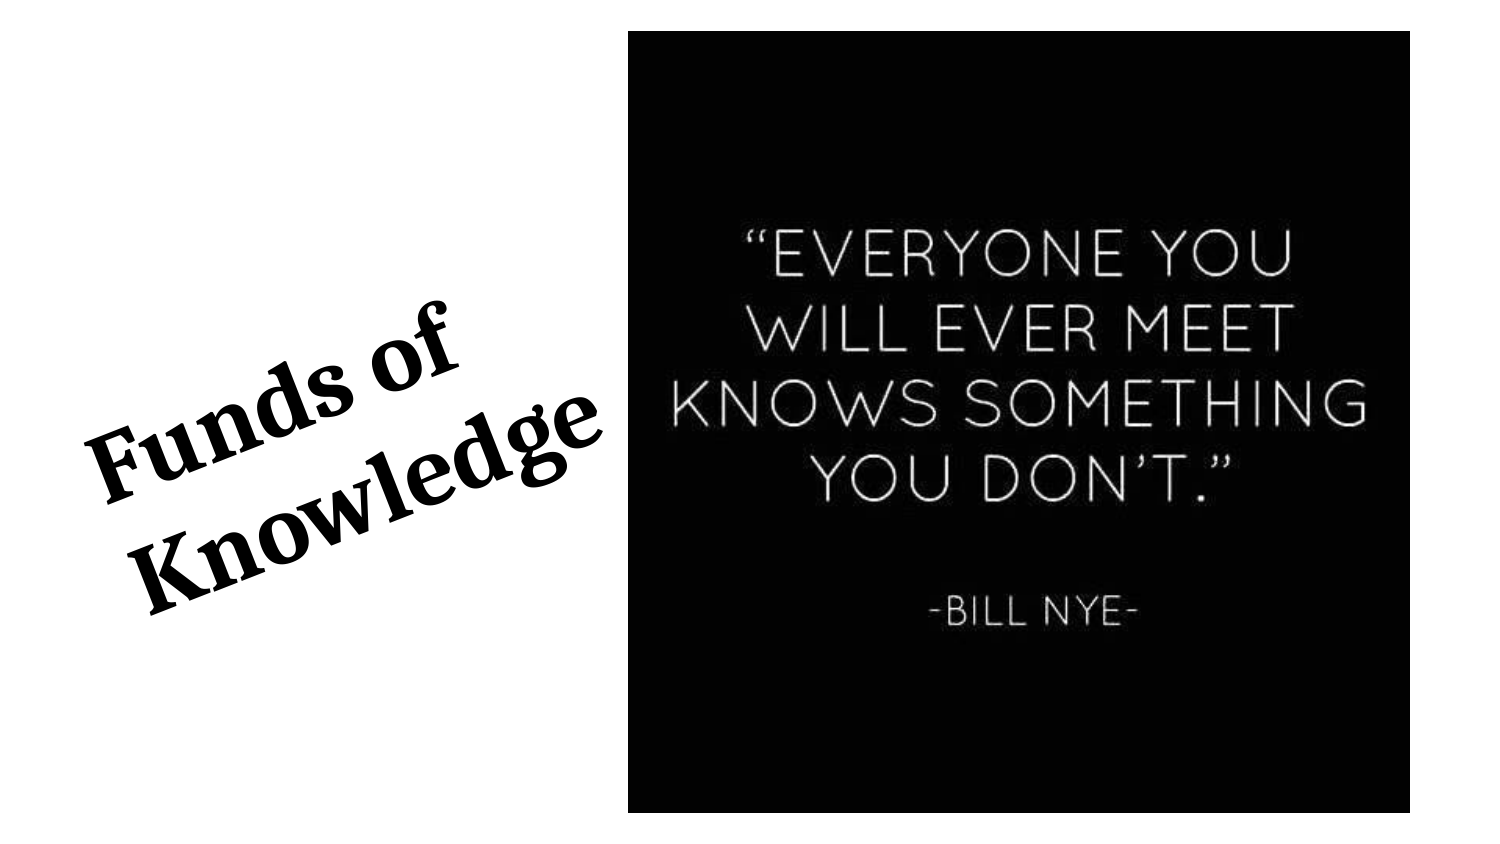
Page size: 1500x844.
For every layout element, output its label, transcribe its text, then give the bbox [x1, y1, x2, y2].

picture [628, 30, 1411, 813]
text_box Funds of Knowledge [49, 201, 623, 584]
